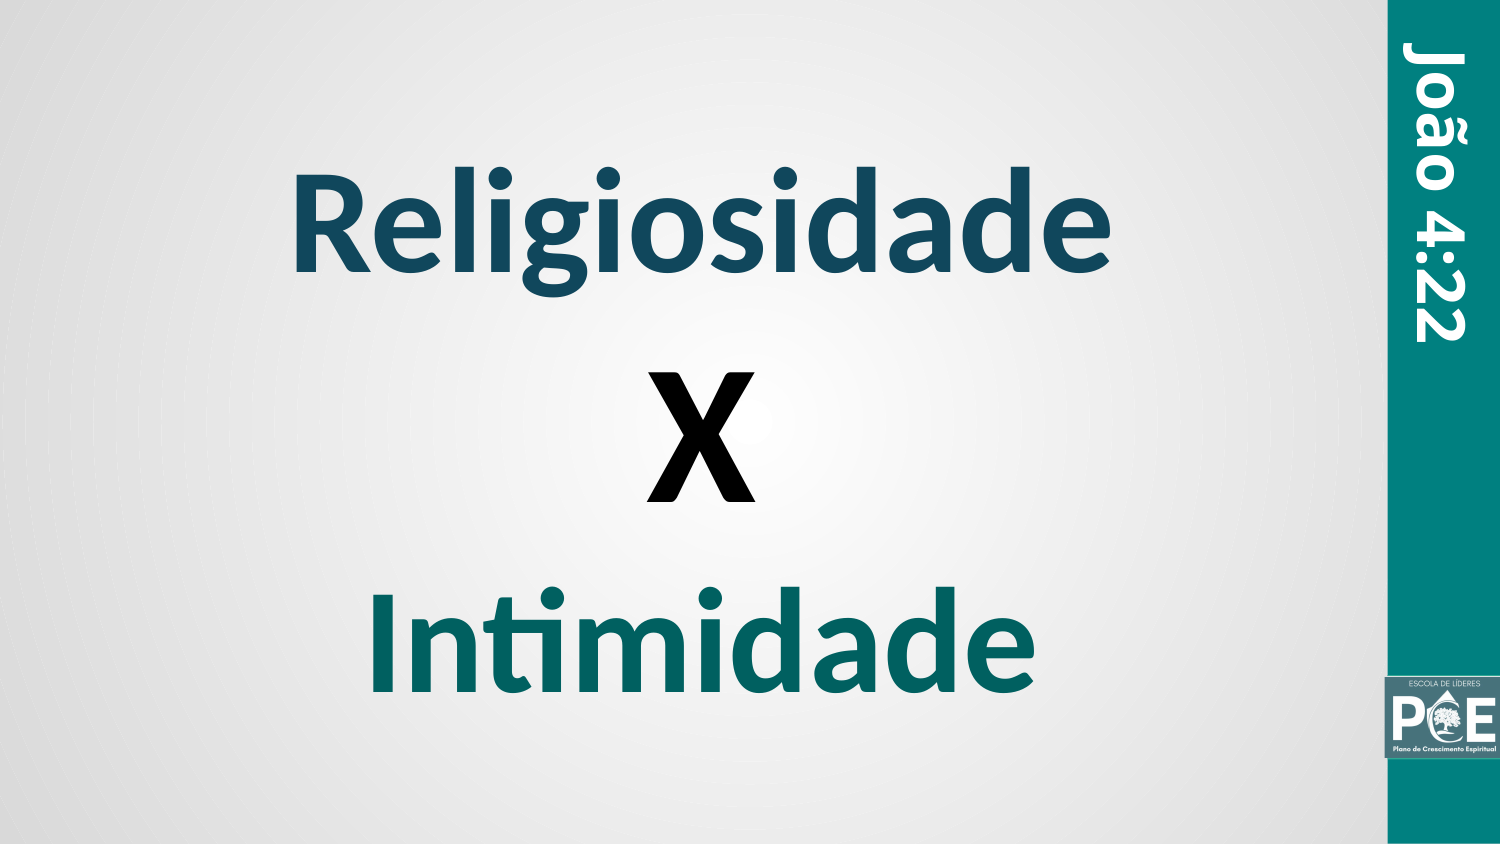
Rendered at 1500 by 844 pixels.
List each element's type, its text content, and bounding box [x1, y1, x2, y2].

text_box João 4:22 [1397, 41, 1492, 353]
picture [1384, 676, 1500, 758]
text_box Religiosidade X Intimidade [66, 115, 1338, 731]
